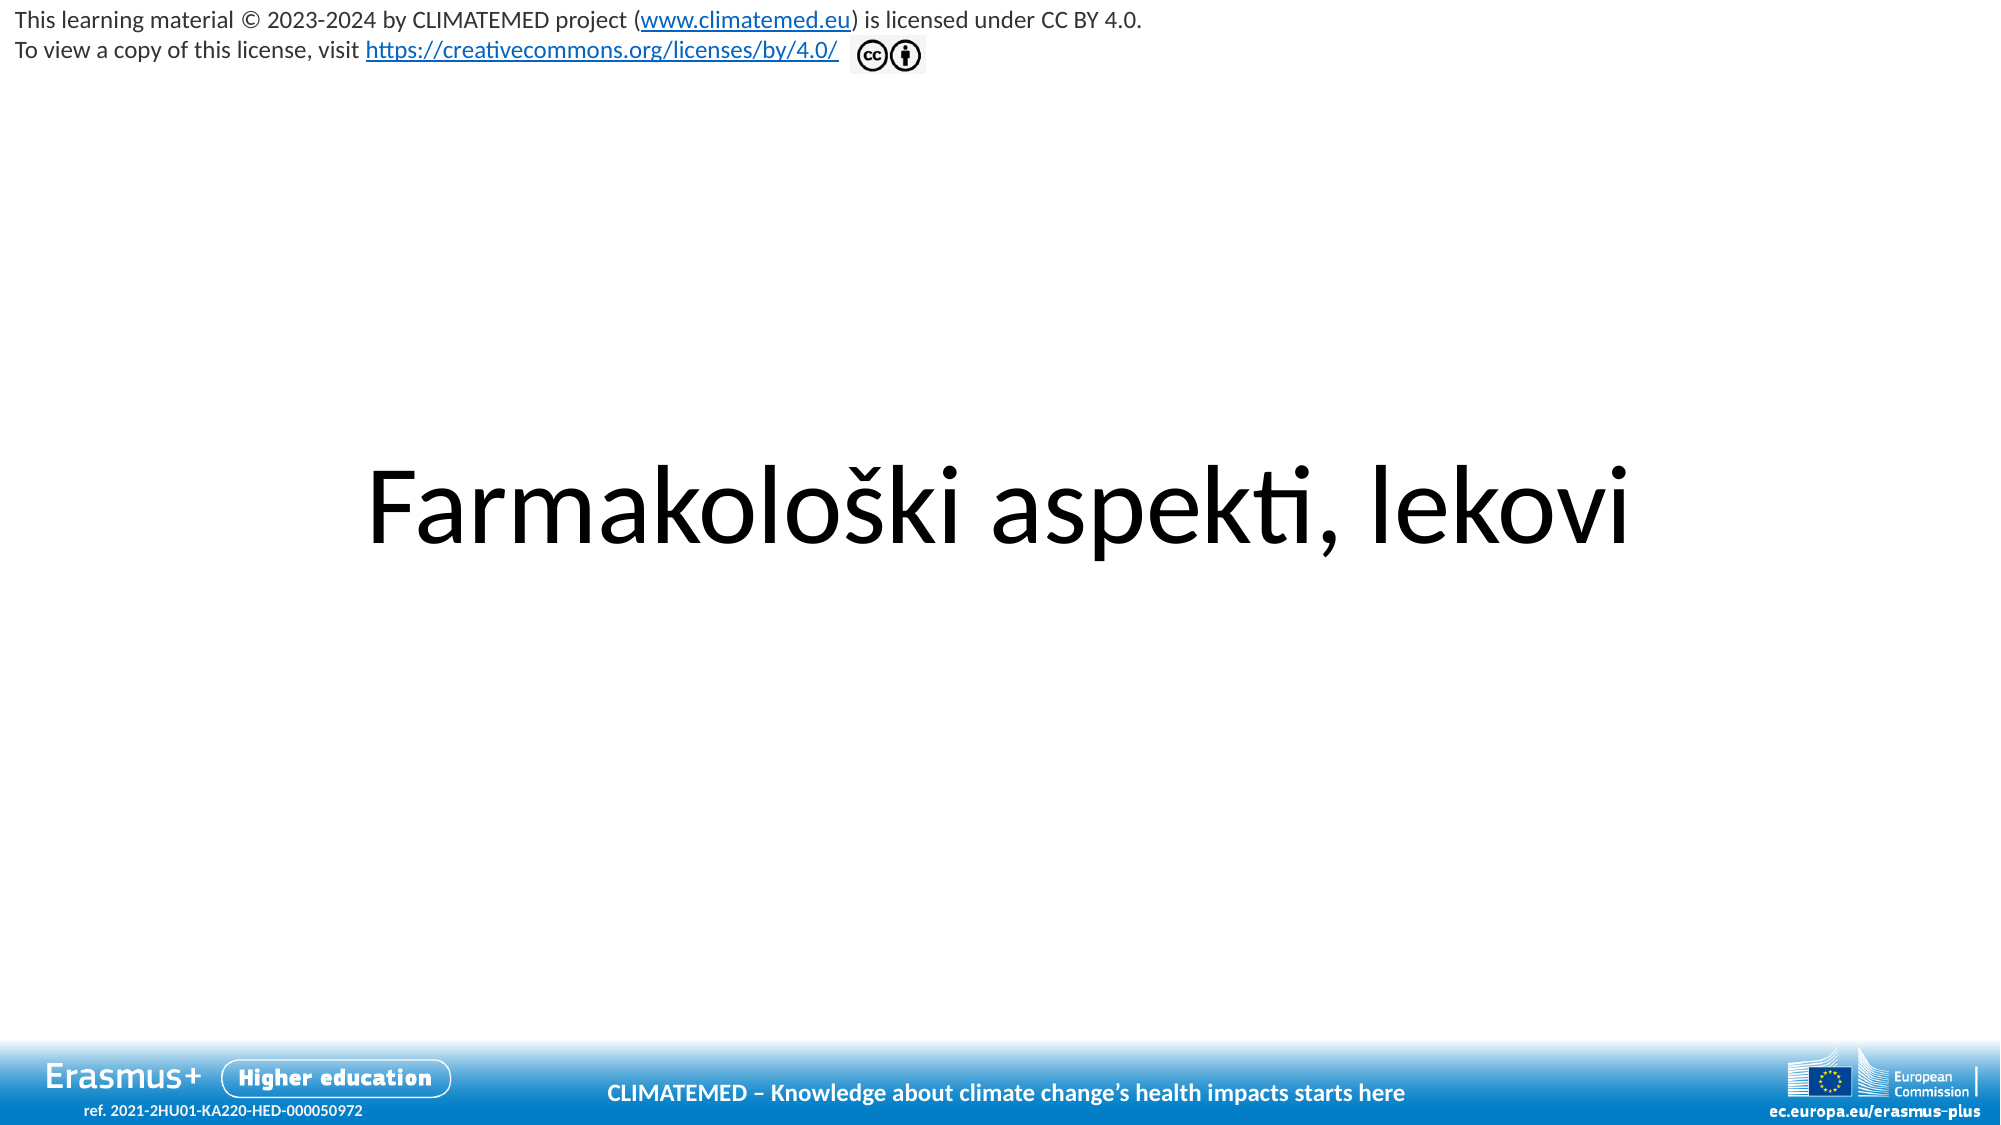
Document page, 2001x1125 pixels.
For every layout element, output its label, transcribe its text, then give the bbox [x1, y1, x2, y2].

picture [850, 35, 926, 74]
picture [0, 899, 2000, 1125]
title Farmakološki aspekti, lekovi [249, 184, 1750, 576]
